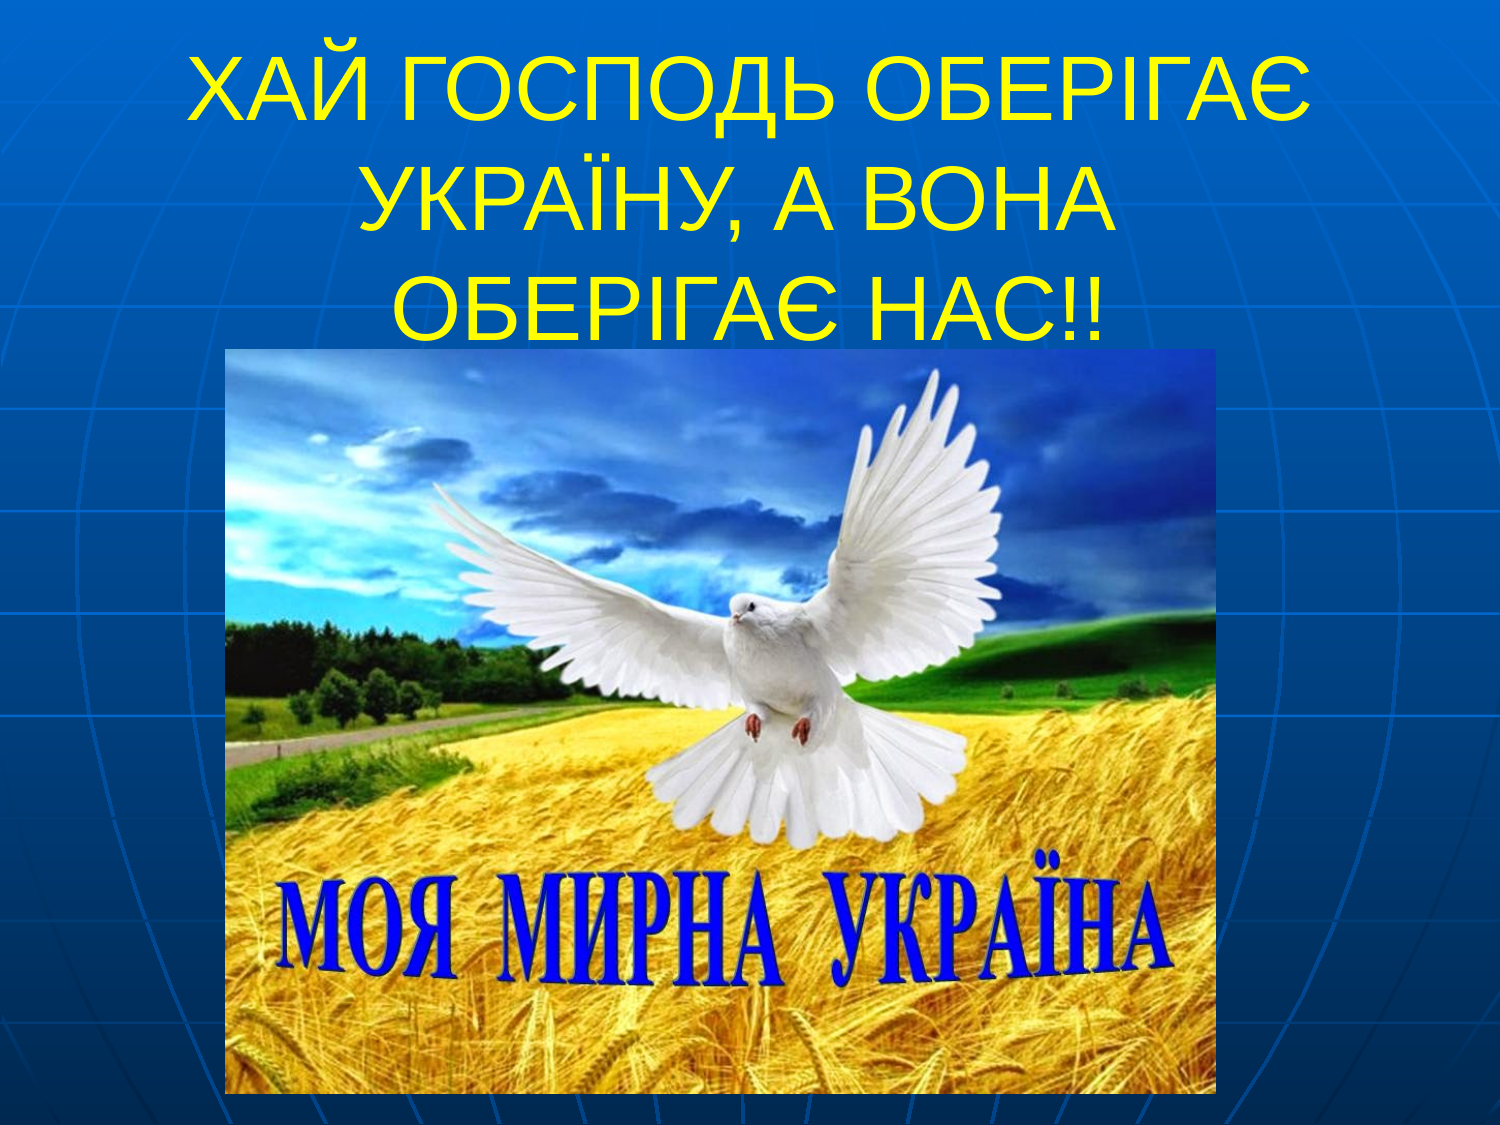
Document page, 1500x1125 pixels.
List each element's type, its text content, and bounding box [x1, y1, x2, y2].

title ХАЙ ГОСПОДЬ ОБЕРІГАЄ УКРАЇНУ, А ВОНА ОБЕРІГАЄ НАС!! [75, 45, 1425, 233]
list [224, 349, 1216, 1094]
